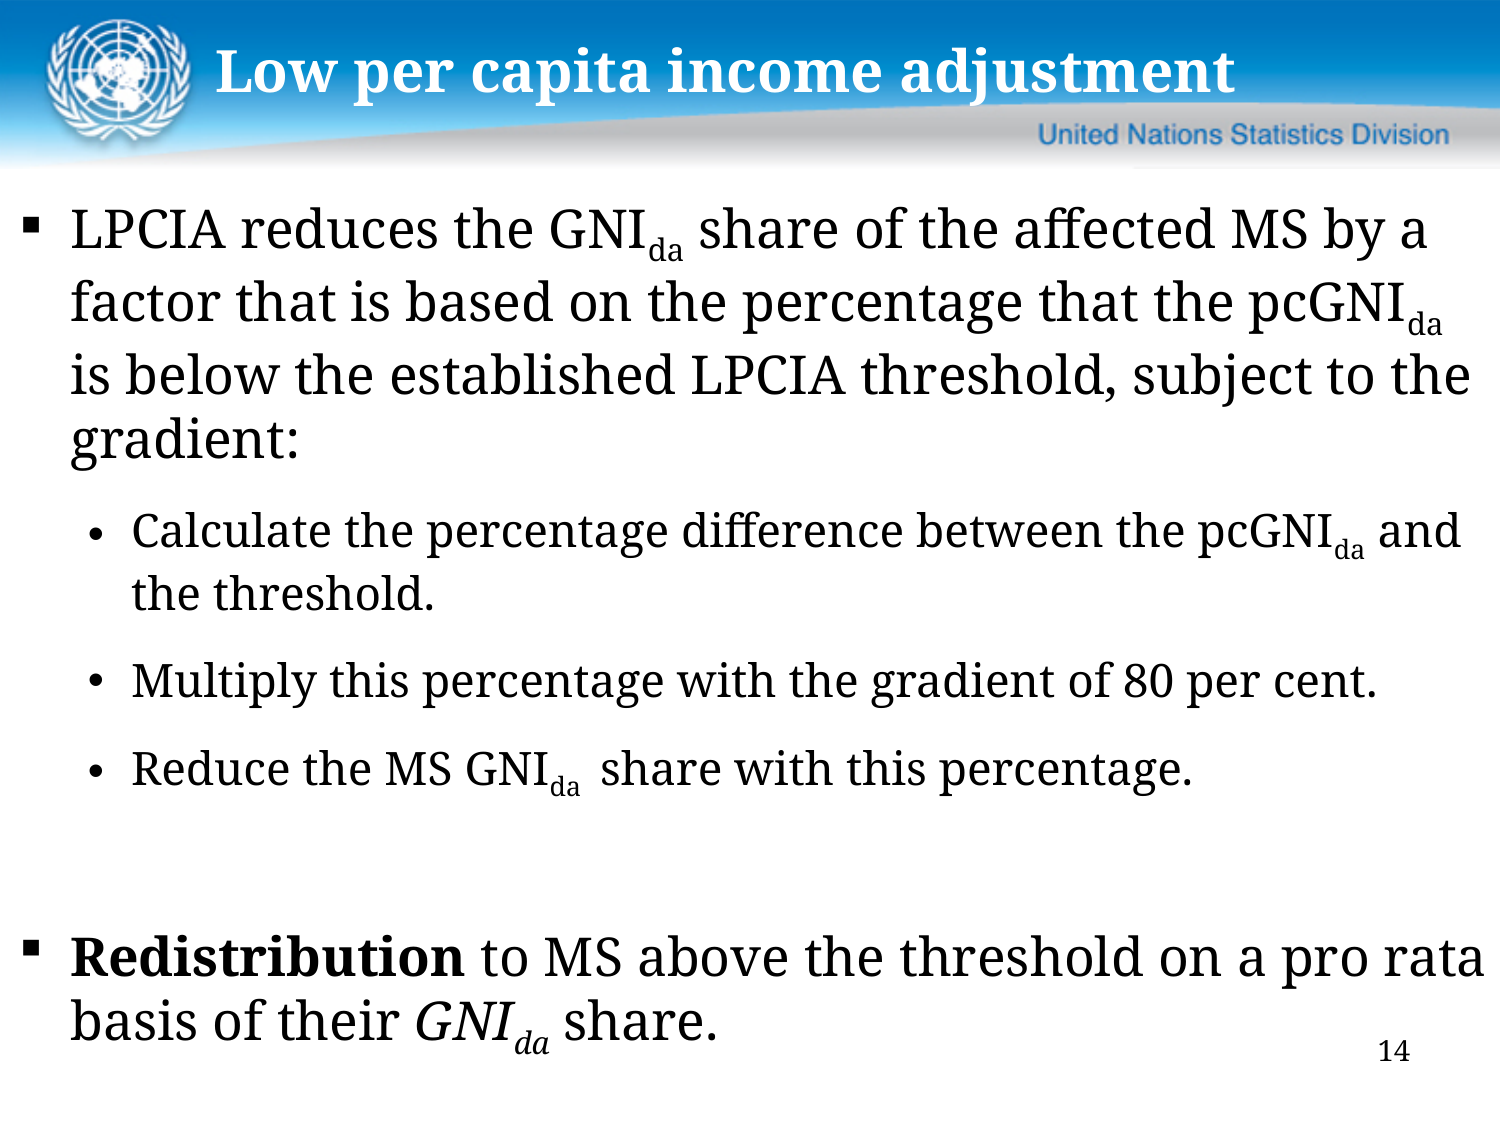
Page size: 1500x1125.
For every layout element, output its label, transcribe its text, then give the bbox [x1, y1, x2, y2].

list LPCIA reduces the GNIda share of the affected MS by a factor that is based on the percentage that the pcGNIda is below the established LPCIA threshold, subject to the gradient: Calculate the percentage difference between the pcGNIda and the threshold. Multiply this percentage with the gradient of 80 per cent. Reduce the MS GNIda share with this percentage. Redistribution to MS above the threshold on a pro rata basis of their GNIda share. [3, 187, 1500, 1075]
picture [0, 0, 1500, 169]
slide_number 14 [1074, 1024, 1425, 1103]
title Low per capita income adjustment [200, 12, 1488, 125]
